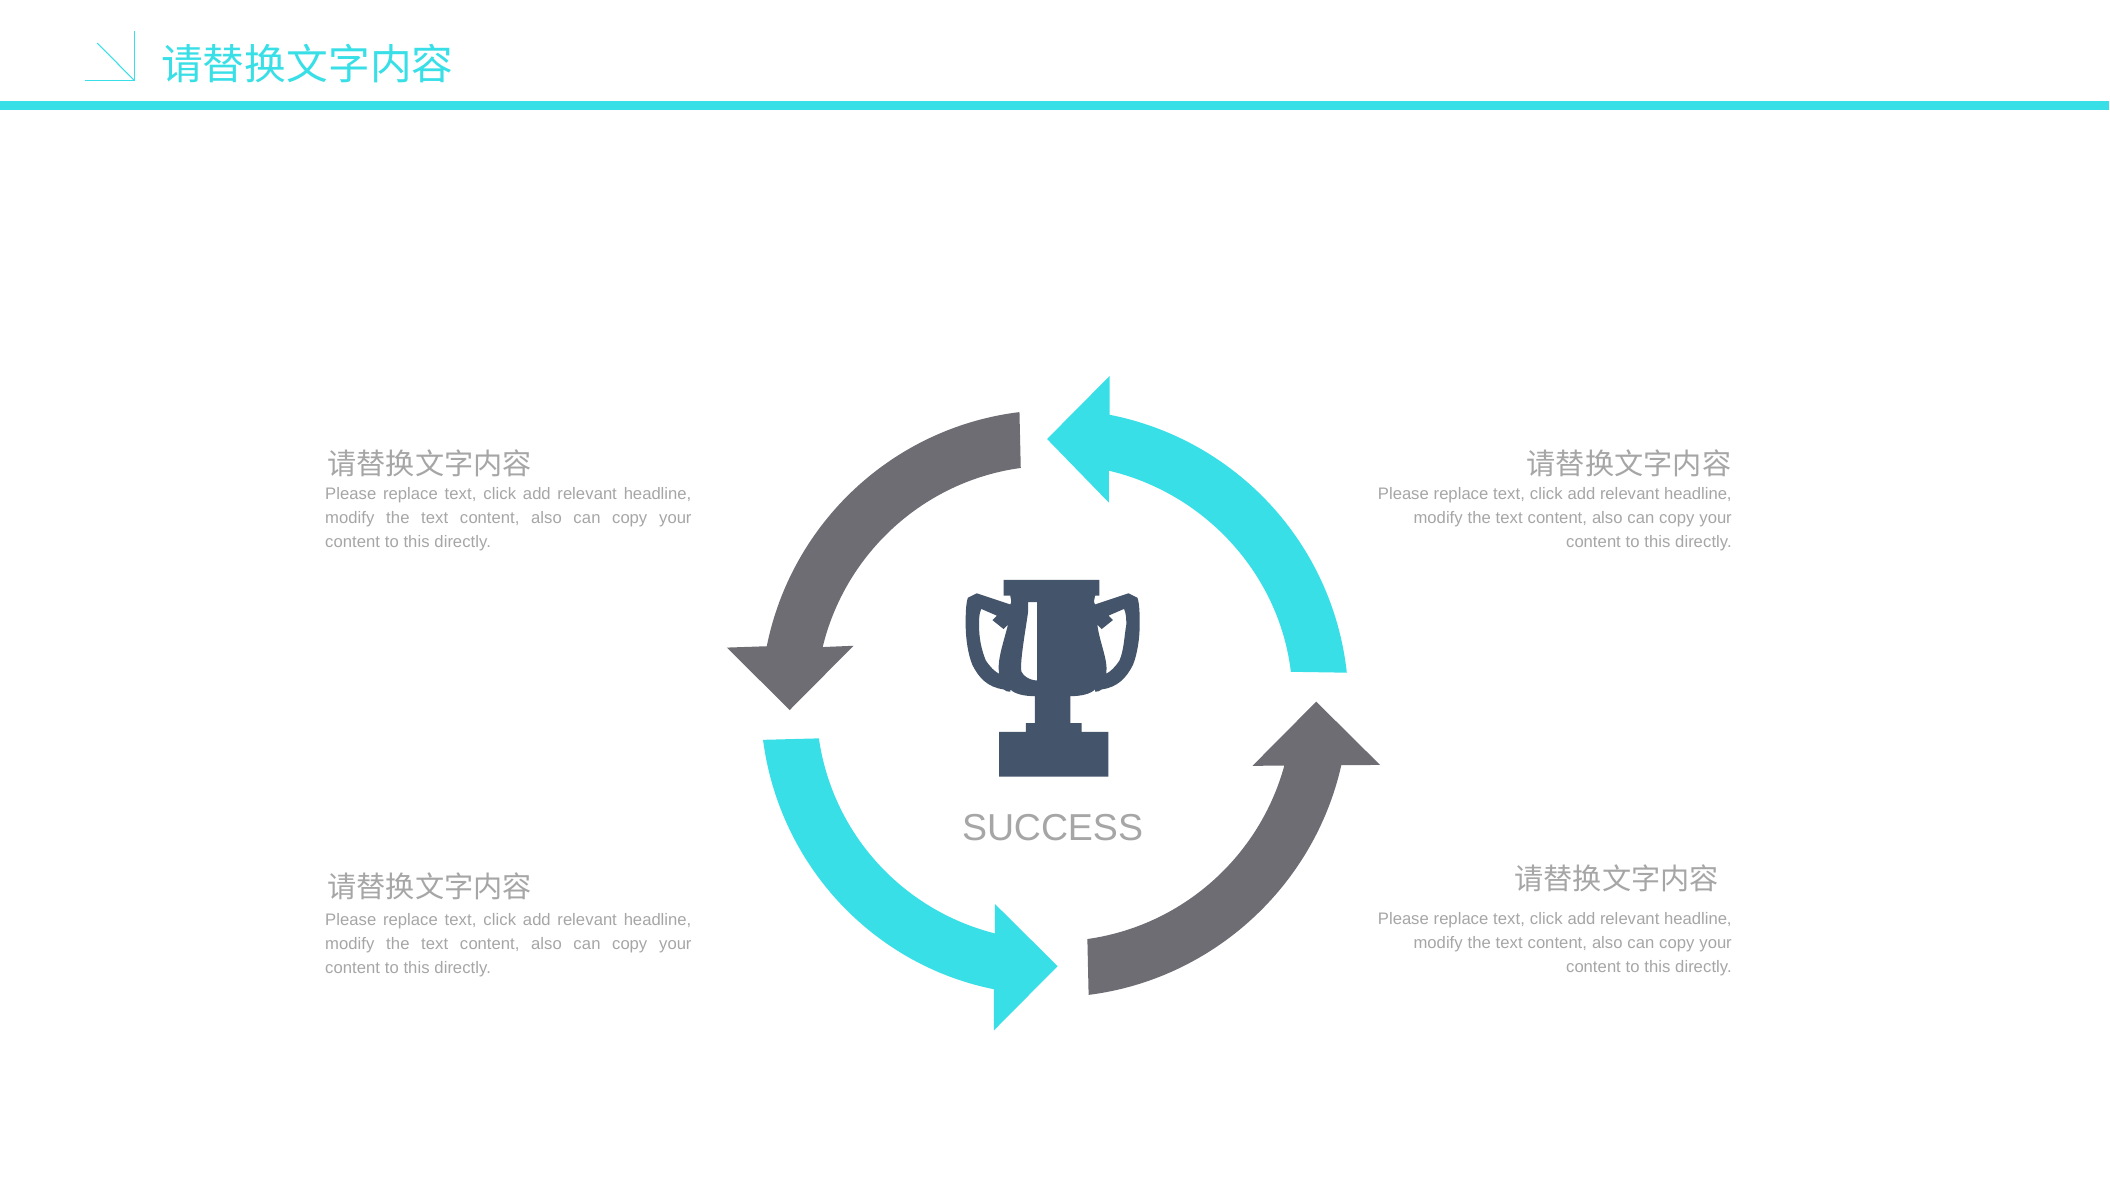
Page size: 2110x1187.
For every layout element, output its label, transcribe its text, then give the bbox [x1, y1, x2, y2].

text_box 请替换文字内容 [145, 22, 500, 94]
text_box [310, 431, 707, 558]
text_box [1361, 431, 1748, 558]
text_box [1361, 845, 1748, 983]
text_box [741, 388, 1369, 1017]
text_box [310, 854, 707, 984]
